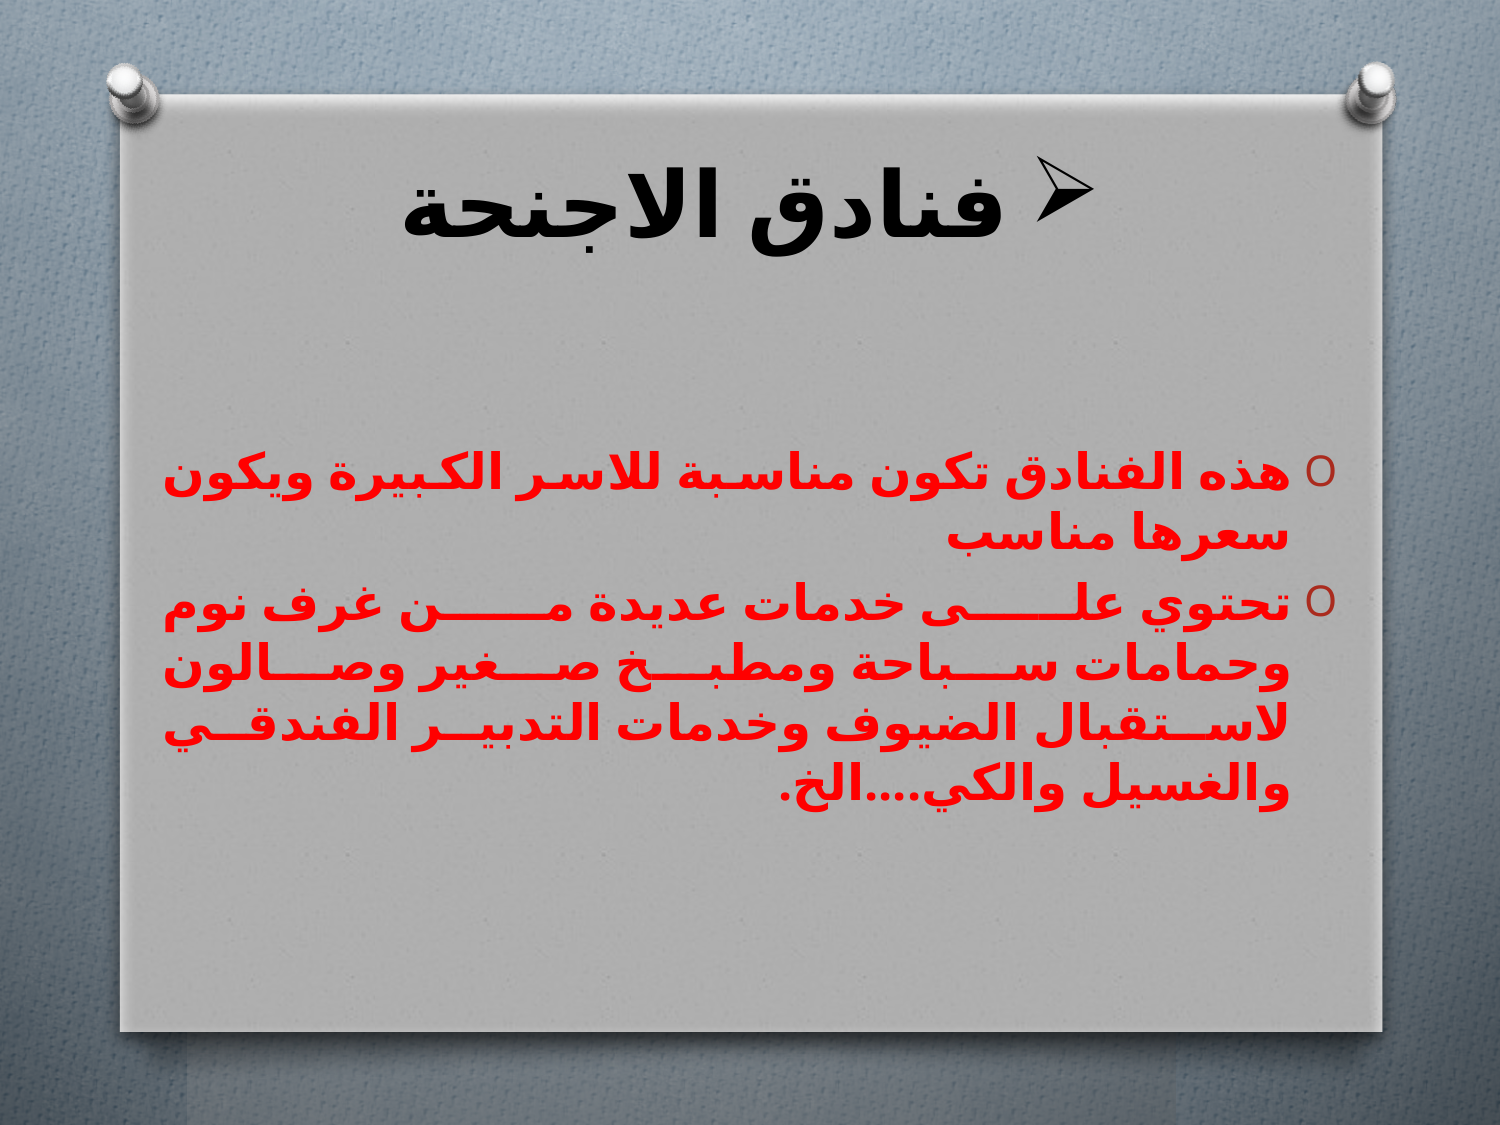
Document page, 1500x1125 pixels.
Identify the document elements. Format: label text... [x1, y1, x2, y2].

picture [1317, 35, 1439, 156]
title فنادق الاجنحة [179, 134, 1323, 268]
list هذه الفنادق تكون مناسبة للاسر الكبيرة ويكون سعرها مناسب تحتوي على خدمات عديدة من غرف نوم وحمامات سباحة ومطبخ صغير وصالون لاستقبال الضيوف وخدمات التدبير الفندقي والغسيل والكي....الخ. [147, 432, 1353, 858]
picture [75, 29, 198, 153]
